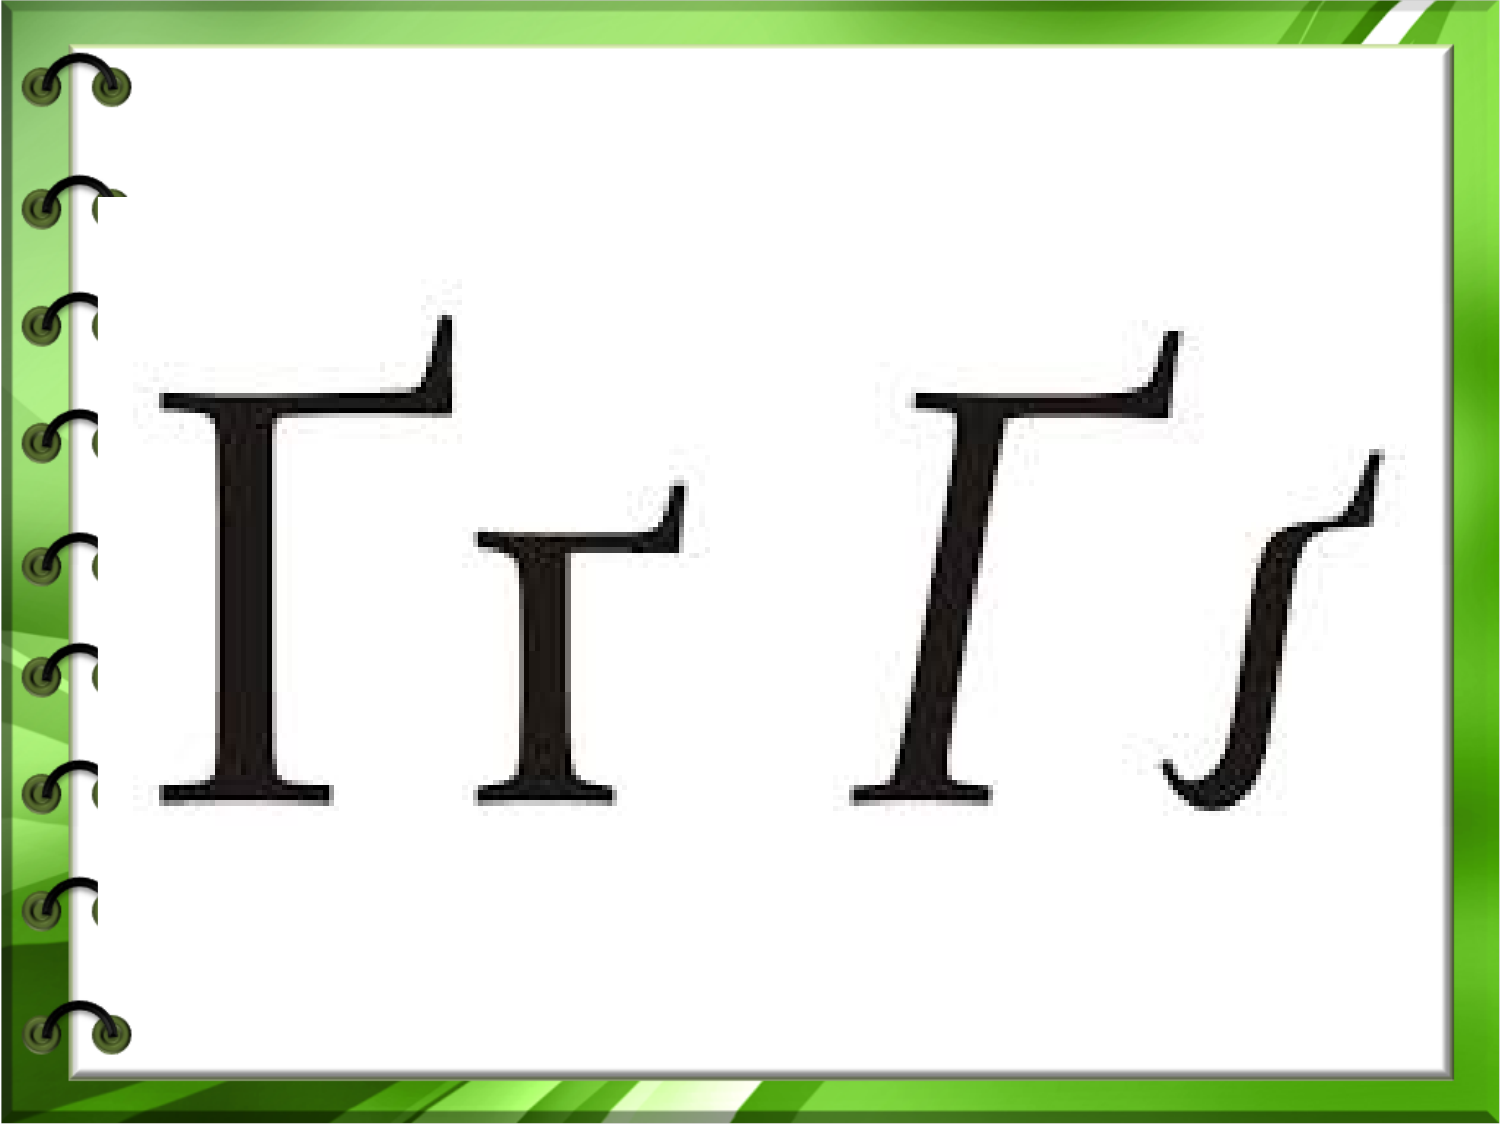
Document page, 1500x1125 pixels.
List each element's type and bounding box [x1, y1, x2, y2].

list [97, 197, 1407, 966]
picture [0, 0, 1500, 1125]
